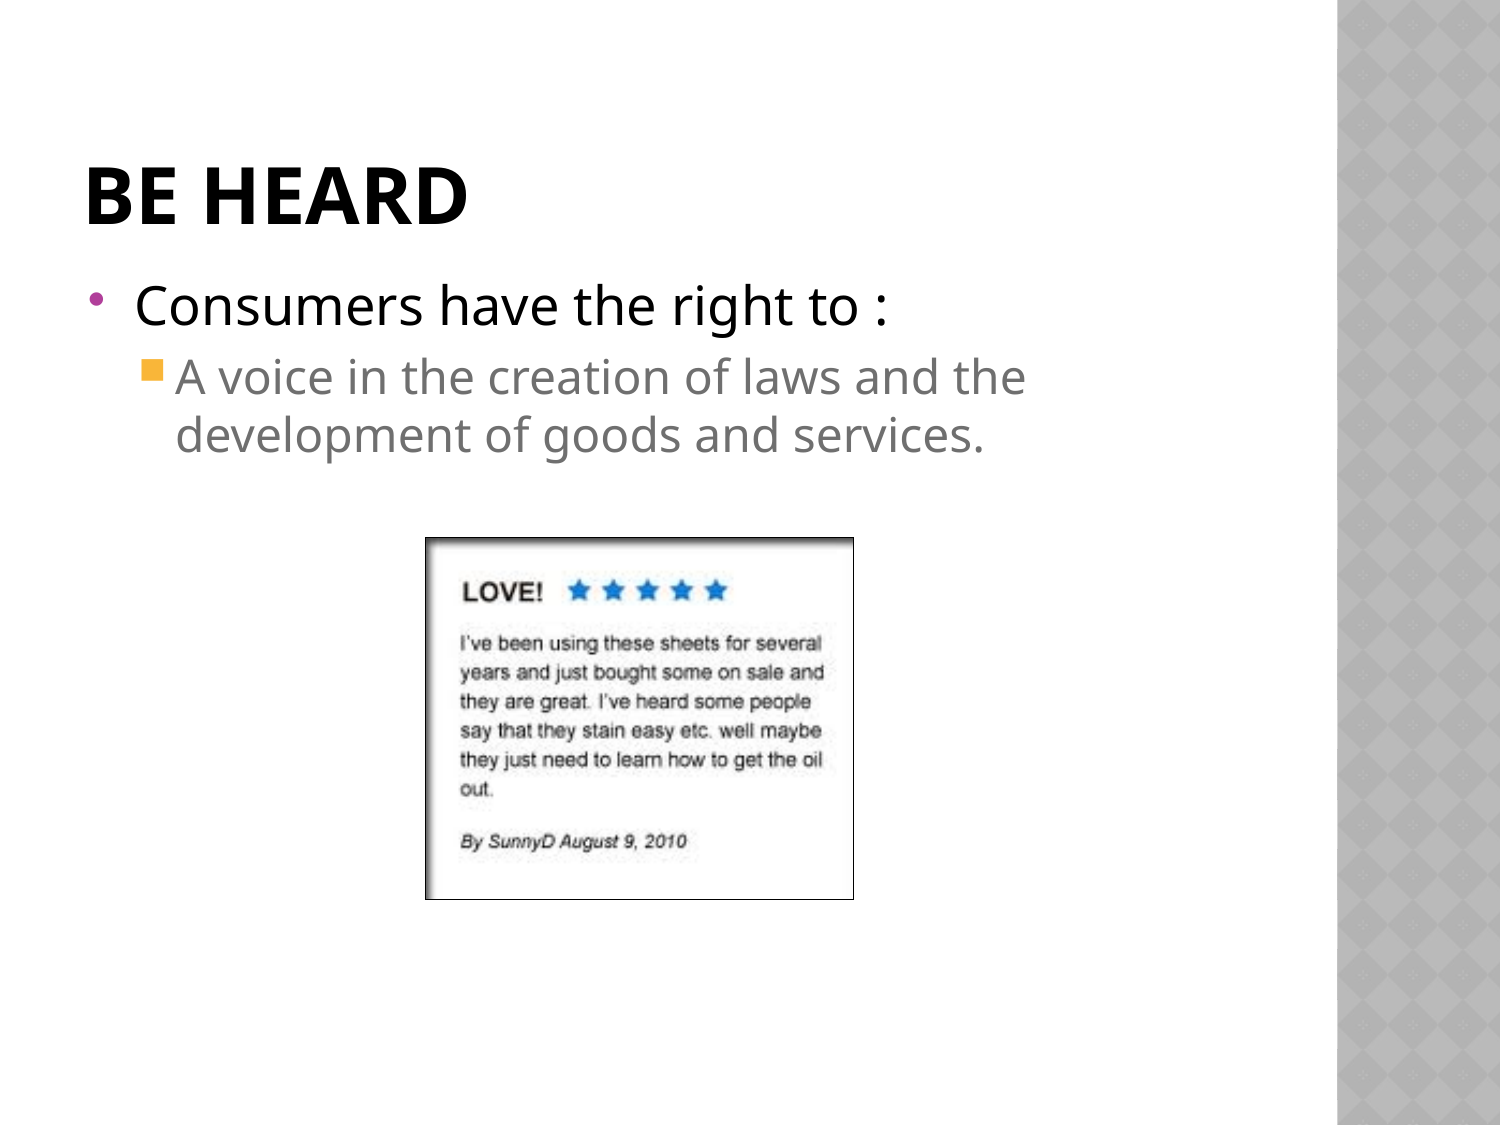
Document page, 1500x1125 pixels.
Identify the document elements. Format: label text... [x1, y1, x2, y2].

list Consumers have the right to : A voice in the creation of laws and the development of goods and services. [75, 264, 1263, 1059]
title Be Heard [75, 52, 1263, 240]
picture [424, 537, 855, 901]
